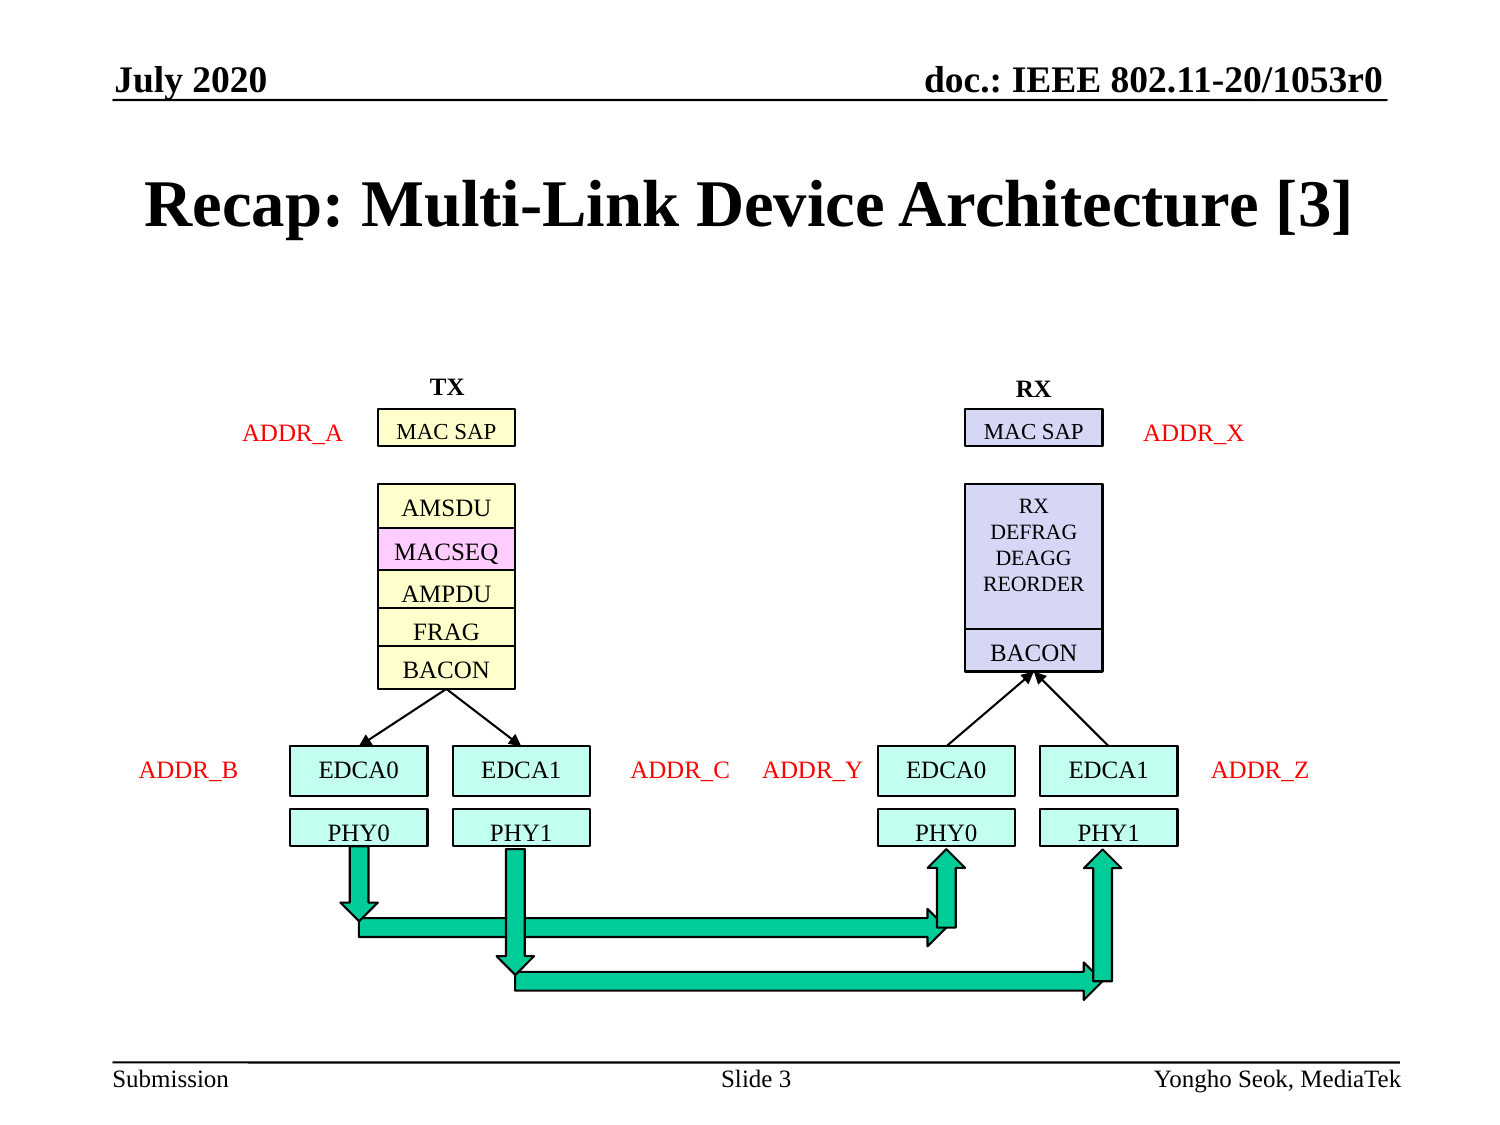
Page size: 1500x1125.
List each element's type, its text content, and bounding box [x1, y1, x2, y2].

text_box EDCA0 [290, 746, 428, 797]
text_box TX [379, 363, 516, 409]
slide_number Slide 3 [712, 1061, 800, 1093]
text_box AMPDU [377, 571, 516, 607]
text_box AMSDU [377, 483, 516, 527]
text_box EDCA1 [452, 746, 591, 797]
text_box RX DEFRAG DEAGG REORDER [965, 483, 1103, 628]
text_box PHY0 [290, 808, 428, 847]
title Recap: Multi-Link Device Architecture [3] [0, 112, 1500, 288]
text_box [496, 849, 535, 975]
text_box PHY1 [1040, 808, 1178, 847]
text_box MAC SAP [377, 408, 516, 447]
text_box [525, 908, 946, 947]
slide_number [114, 54, 270, 101]
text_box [946, 671, 1032, 747]
text_box [358, 918, 505, 937]
text_box [1083, 849, 1122, 982]
text_box PHY0 [877, 808, 1015, 847]
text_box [446, 688, 522, 747]
text_box EDCA0 [877, 746, 1015, 797]
text_box ADDR_Y [747, 746, 879, 791]
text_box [1033, 671, 1110, 747]
text_box PHY1 [452, 808, 591, 847]
text_box ADDR_C [615, 746, 746, 791]
text_box FRAG [377, 607, 516, 646]
text_box [340, 846, 378, 922]
text_box ADDR_X [1128, 408, 1260, 454]
text_box BACON [377, 646, 516, 687]
footer Yongho Seok, MediaTek [1150, 1061, 1402, 1093]
text_box BACON [965, 628, 1103, 670]
text_box ADDR_A [227, 408, 359, 454]
text_box ADDR_B [123, 746, 254, 791]
text_box RX [966, 364, 1102, 410]
text_box [515, 962, 1102, 1000]
text_box ADDR_Z [1195, 746, 1325, 791]
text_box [358, 688, 445, 747]
text_box MACSEQ [377, 527, 516, 571]
text_box MAC SAP [965, 408, 1103, 447]
text_box EDCA1 [1040, 746, 1178, 797]
text_box [927, 849, 966, 928]
